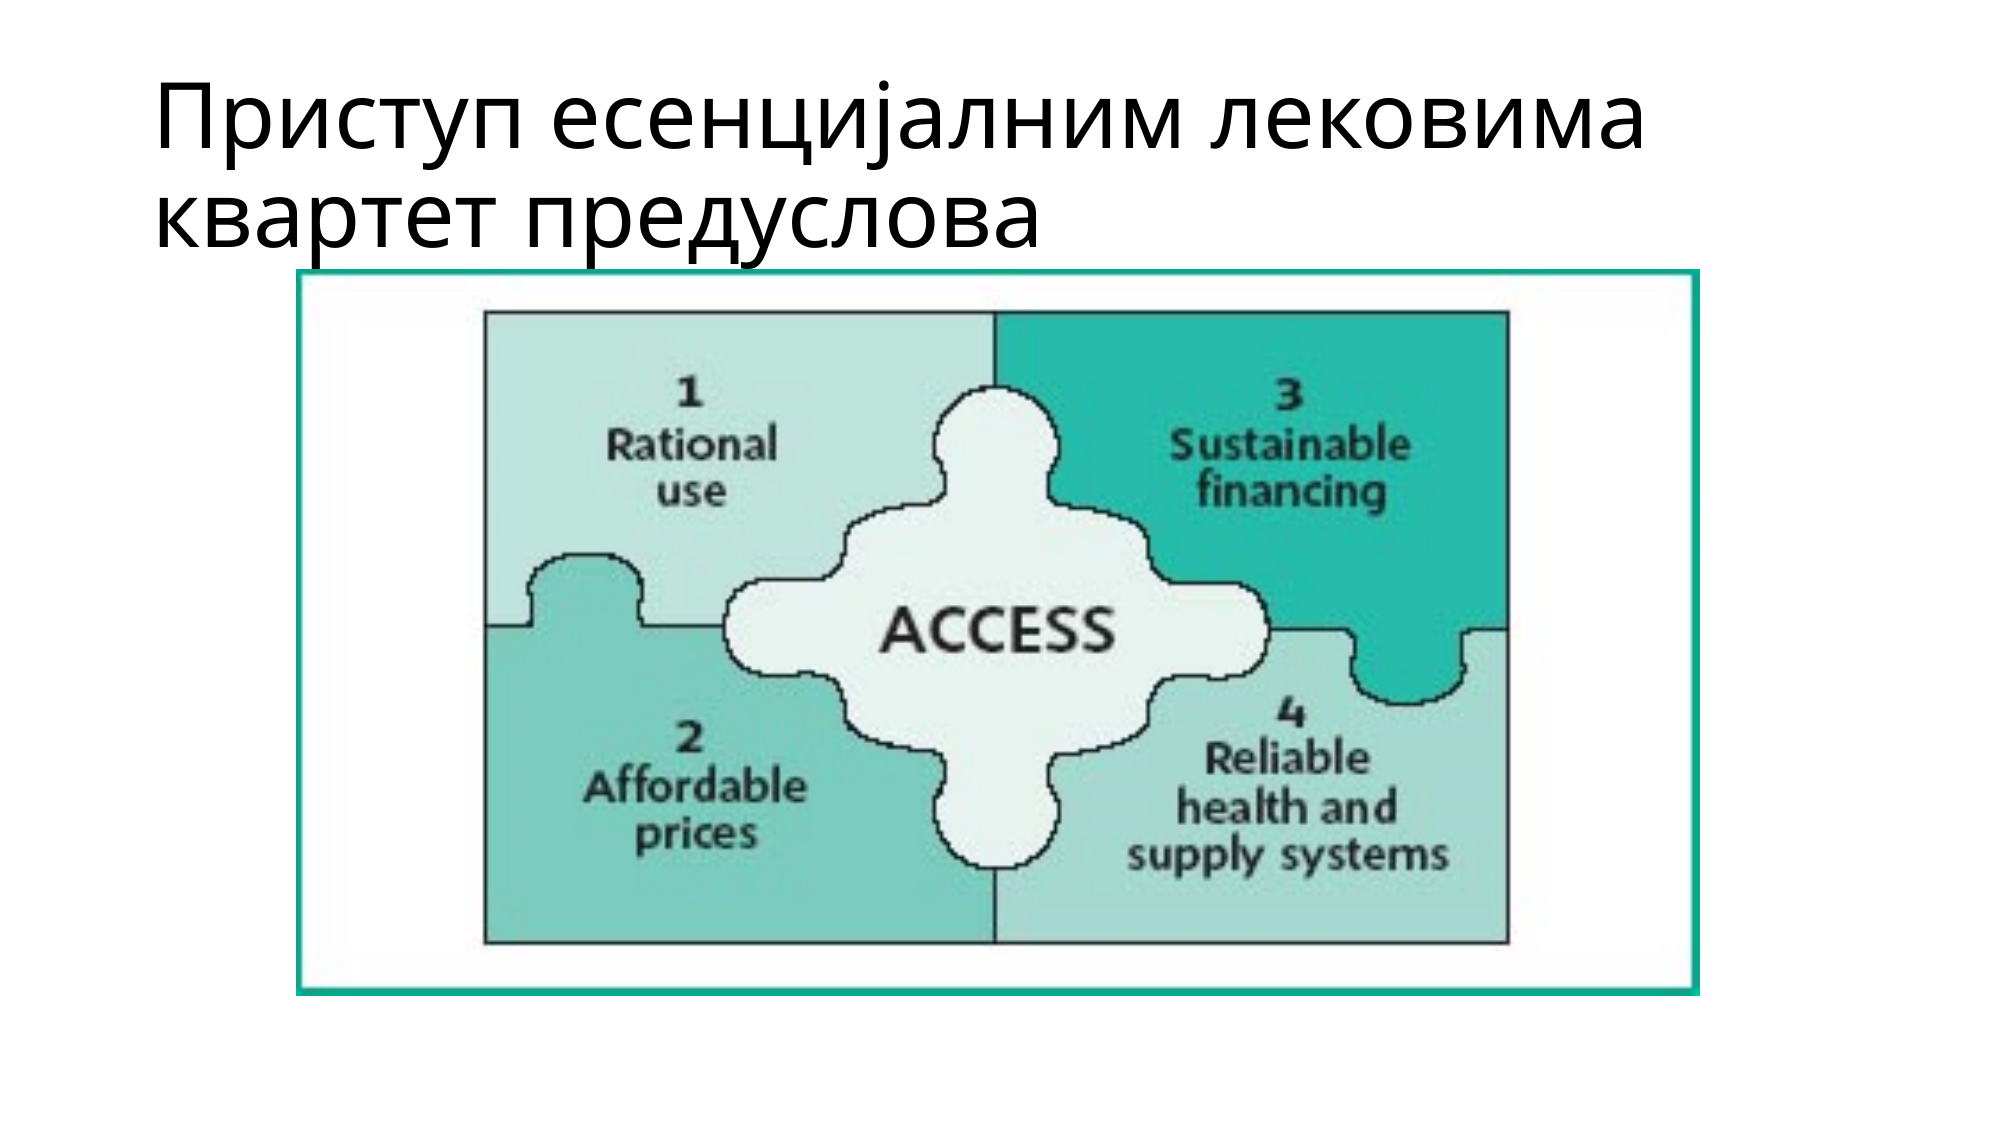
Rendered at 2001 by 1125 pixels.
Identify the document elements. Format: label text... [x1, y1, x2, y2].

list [296, 269, 1700, 997]
title Приступ есенцијалним лековима квартет предуслова [137, 59, 1863, 278]
